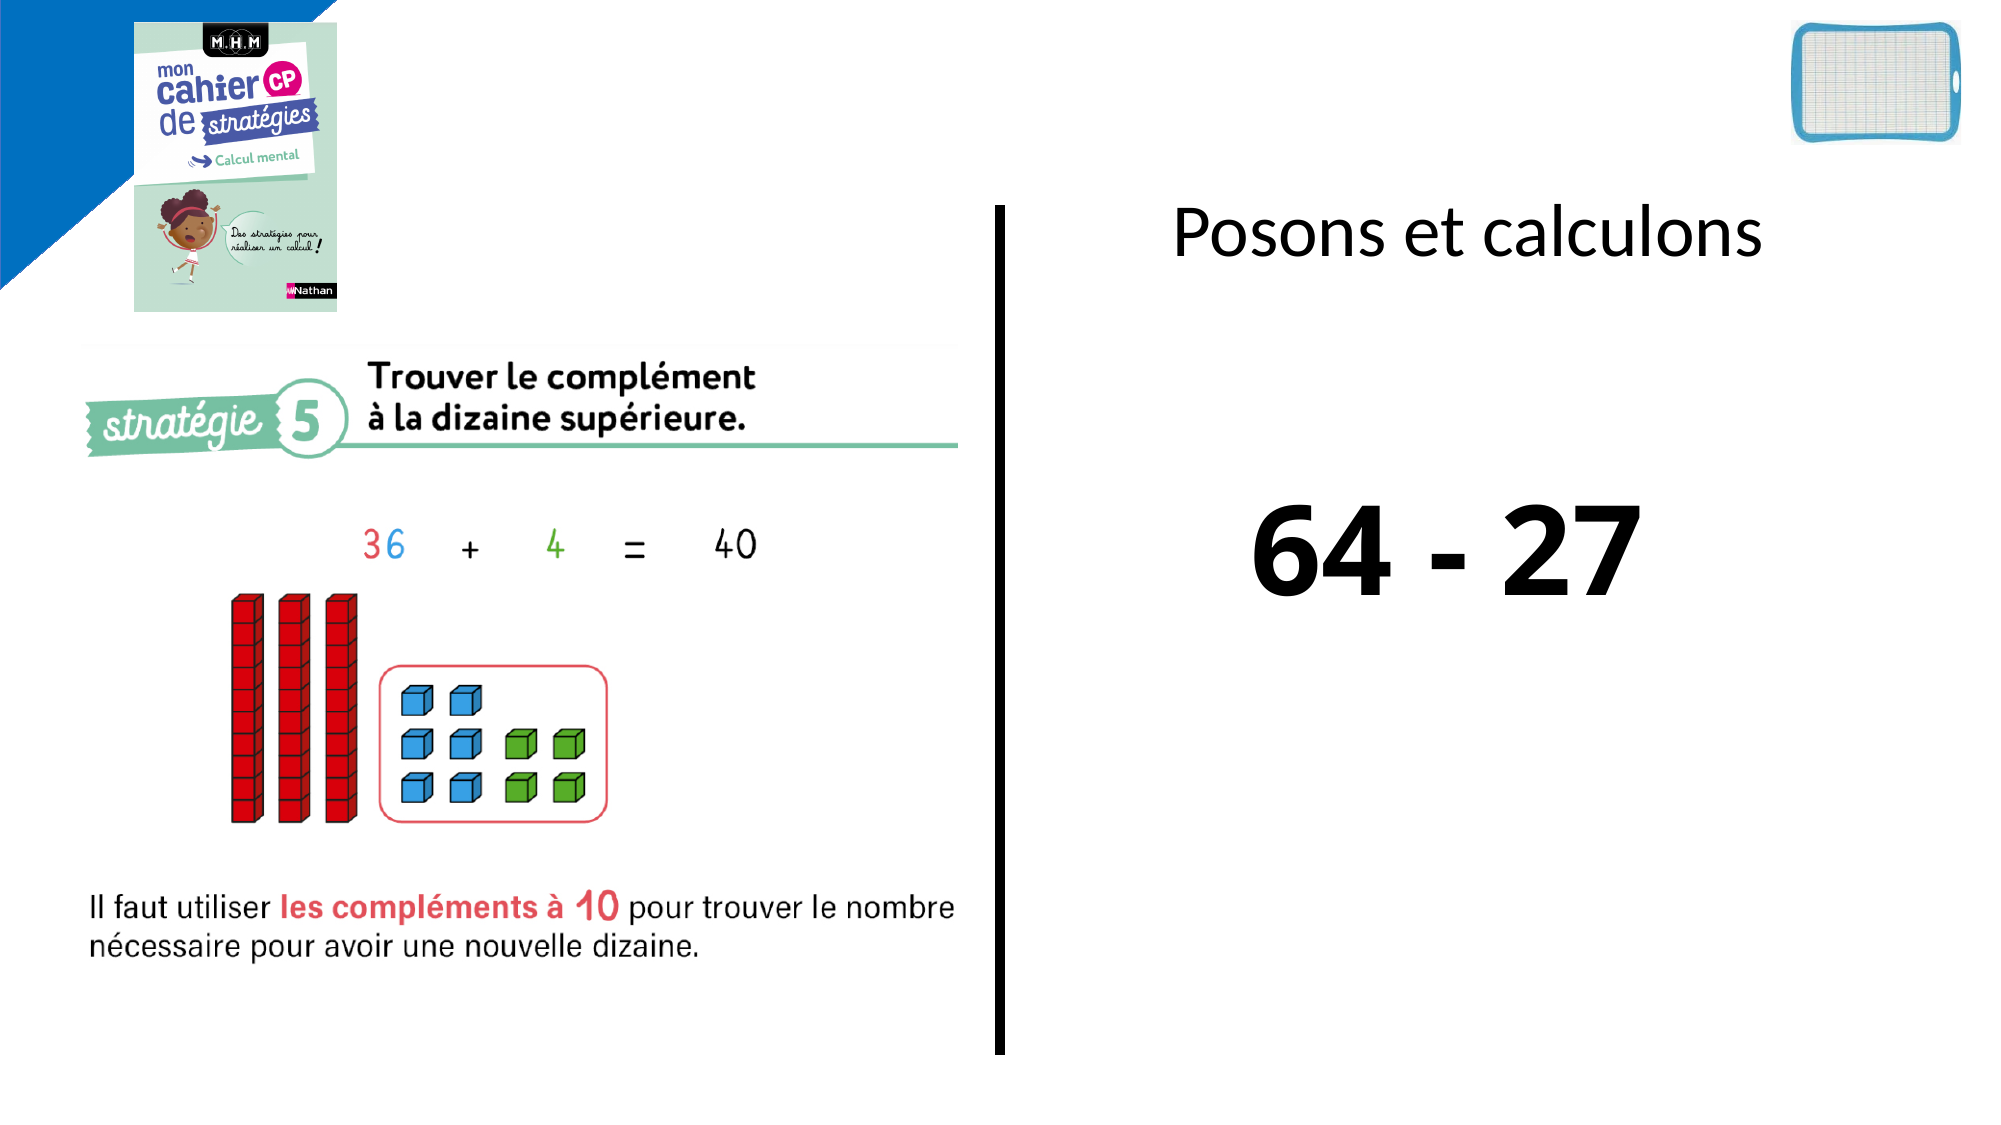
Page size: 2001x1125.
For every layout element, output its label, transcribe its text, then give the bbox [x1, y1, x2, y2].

text_box [0, 0, 337, 290]
picture [1790, 20, 1962, 145]
picture [81, 344, 958, 969]
text_box Posons et calculons [1157, 173, 1809, 279]
picture [134, 22, 337, 312]
text_box 64 - 27 [1045, 463, 1849, 629]
